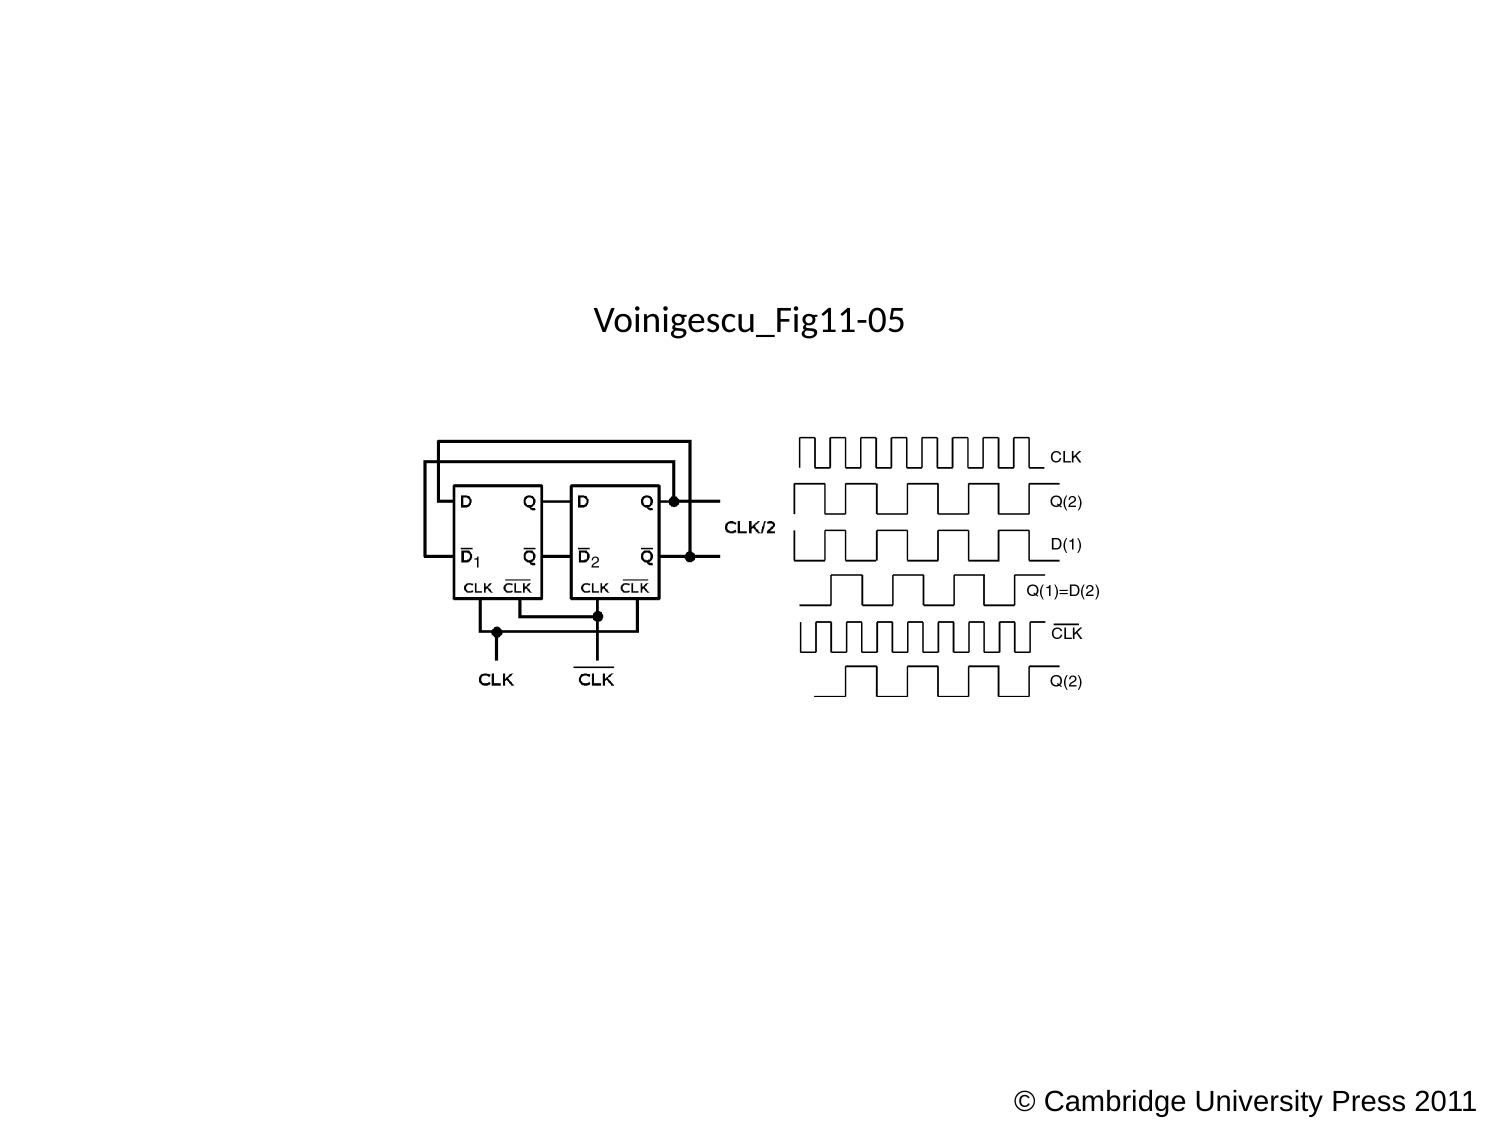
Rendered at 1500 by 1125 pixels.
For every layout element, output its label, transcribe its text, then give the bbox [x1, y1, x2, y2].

text_box © Cambridge University Press 2011 [907, 1074, 1493, 1125]
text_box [399, 287, 1101, 697]
